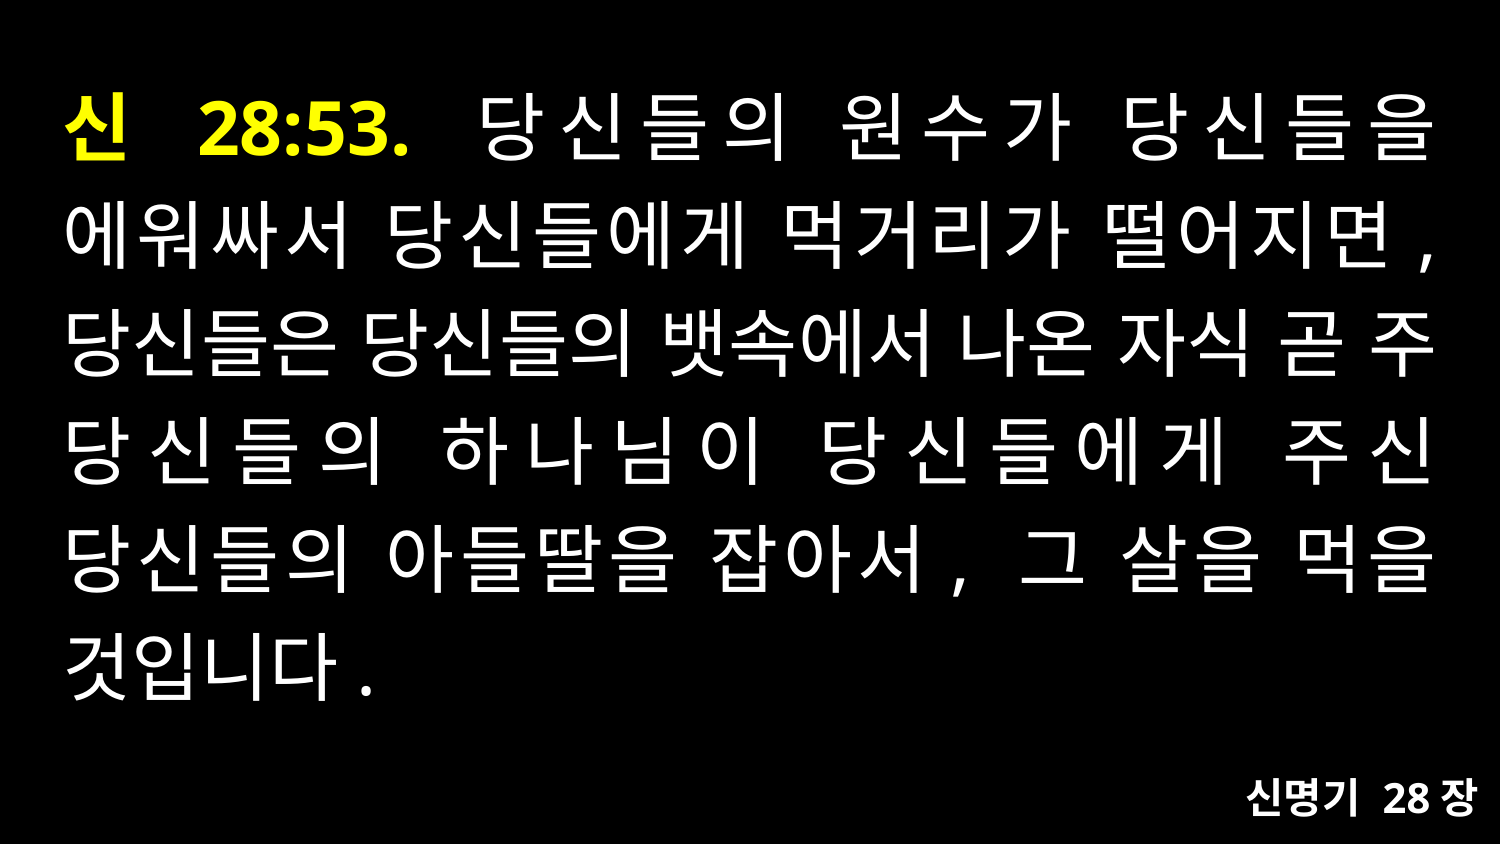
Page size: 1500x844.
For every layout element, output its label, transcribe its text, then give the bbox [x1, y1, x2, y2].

title 신 28:53. 당신들의 원수가 당신들을 에워싸서 당신들에게 먹거리가 떨어지면, 당신들은 당신들의 뱃속에서 나온 자식 곧 주 당신들의 하나님이 당신들에게 주신 당신들의 아들딸을 잡아서, 그 살을 먹을 것입니다. [0, 0, 1500, 844]
subtitle 신명기 28장 [916, 770, 1500, 844]
